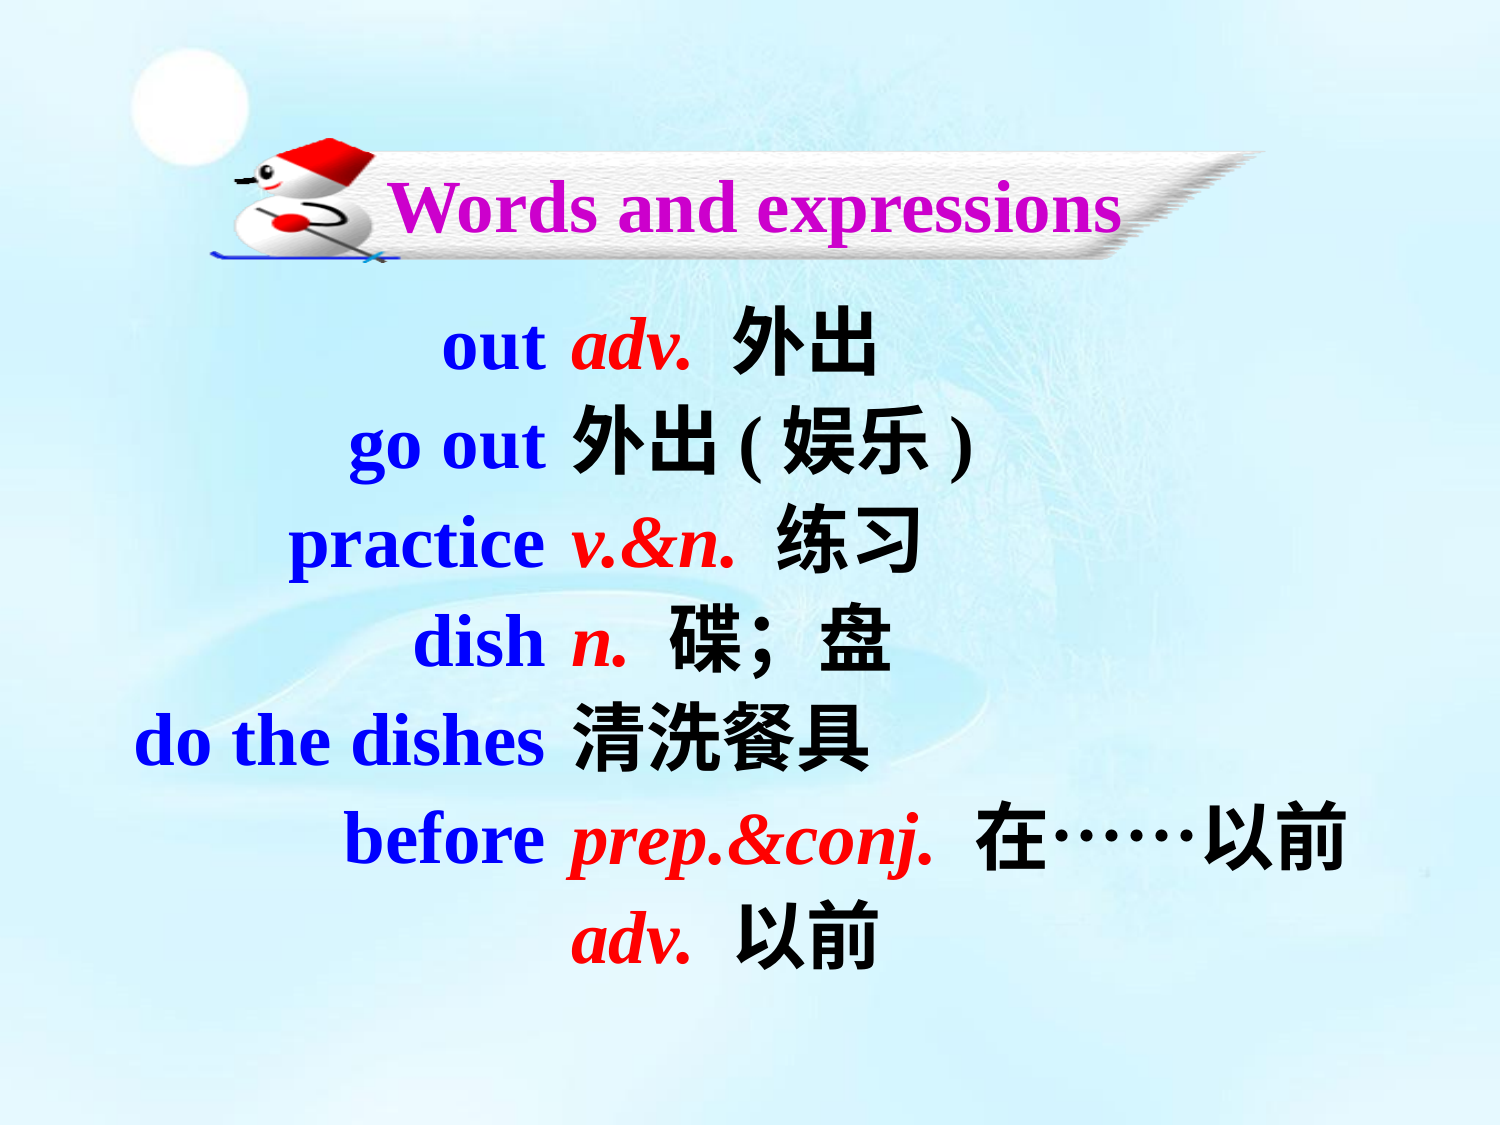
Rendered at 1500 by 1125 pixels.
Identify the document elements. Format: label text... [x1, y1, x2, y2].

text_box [206, 136, 1270, 263]
text_box out go out practice dish do the dishes before [41, 277, 561, 887]
text_box adv. 外出 外出(娱乐) v.&n. 练习 n. 碟；盘 清洗餐具 prep.&conj. 在……以前 adv. 以前 [556, 278, 1388, 986]
picture [0, 0, 1500, 1125]
